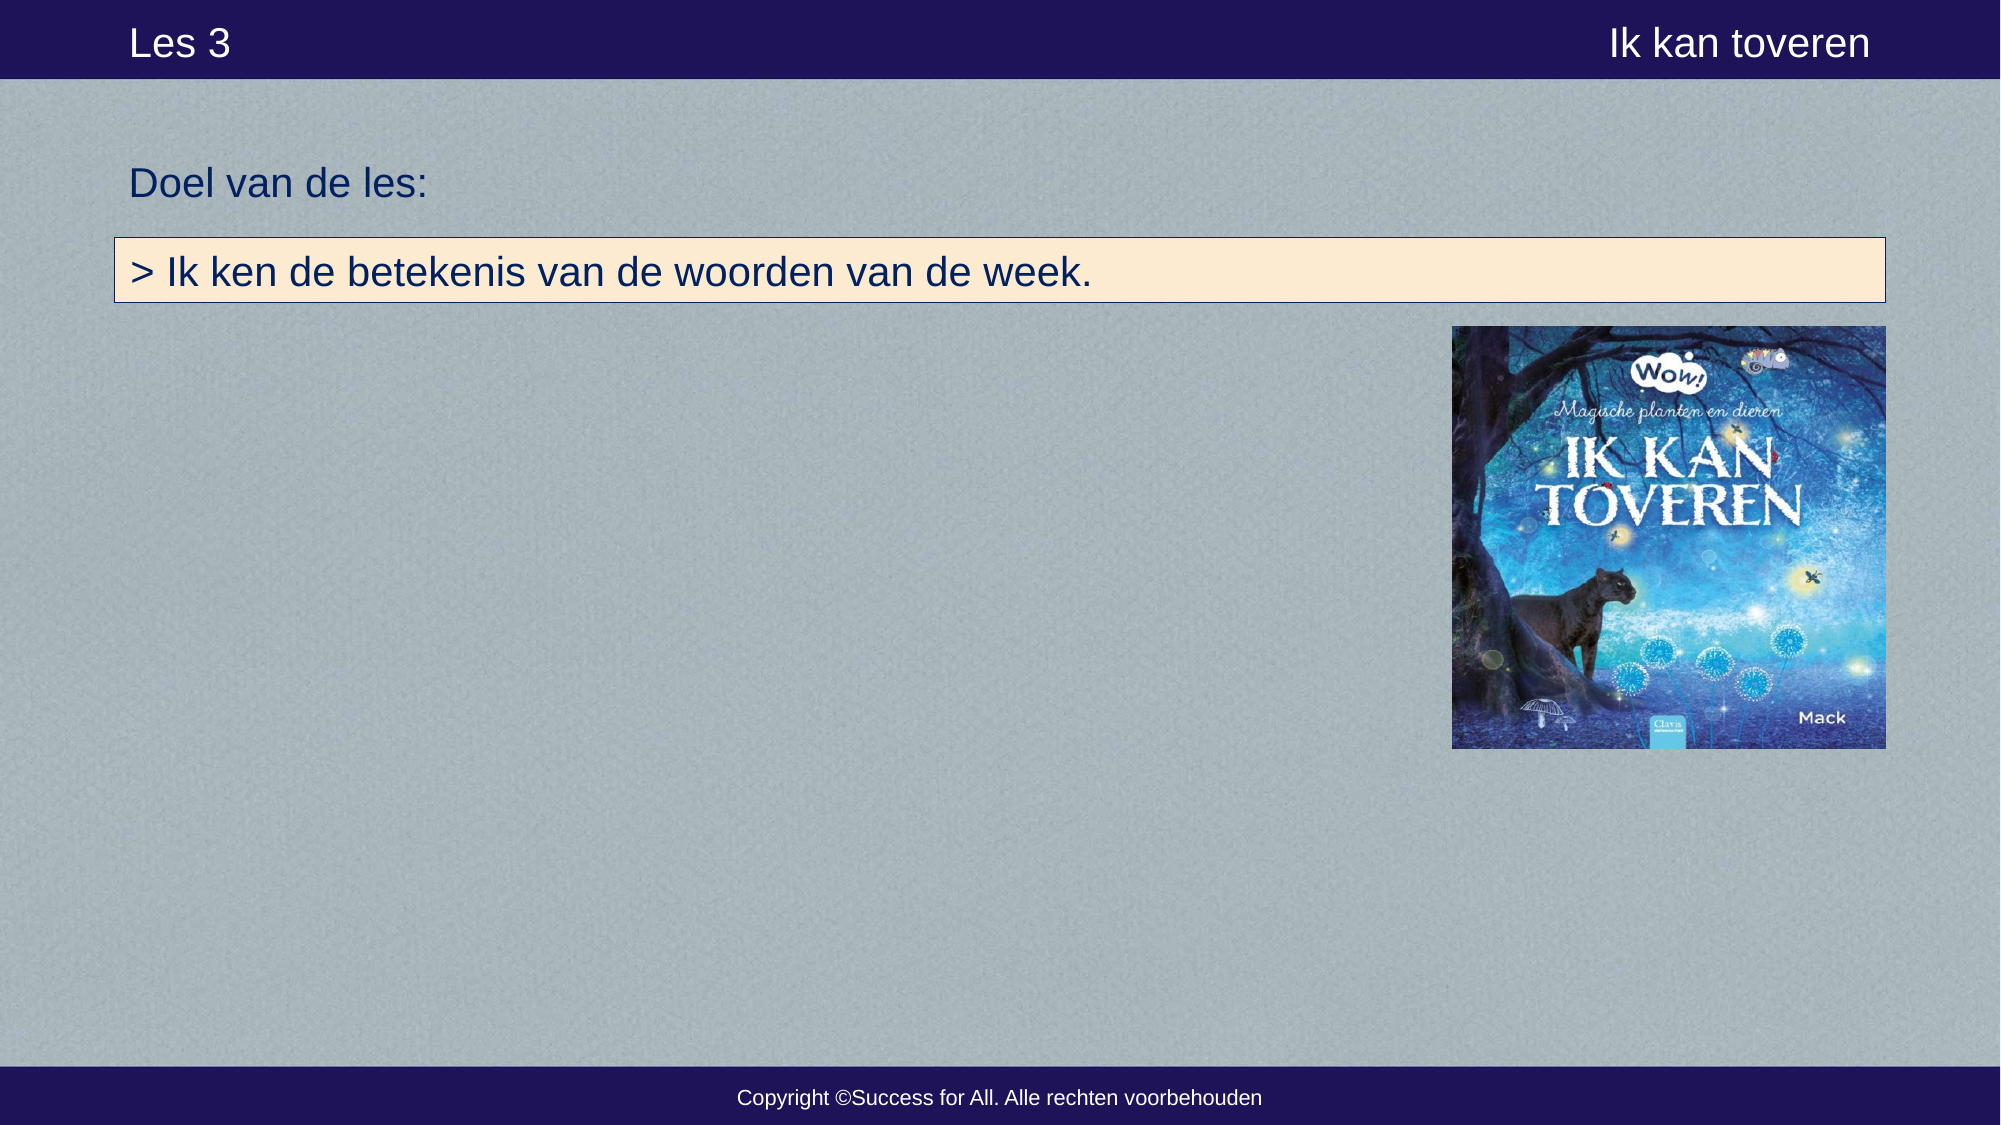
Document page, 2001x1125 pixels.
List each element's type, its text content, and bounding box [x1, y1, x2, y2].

text_box Les 3 [114, 8, 354, 73]
picture [0, 0, 2001, 1125]
text_box Copyright ©Success for All. Alle rechten voorbehouden [0, 1076, 2000, 1125]
text_box Ik kan toveren [999, 8, 1886, 73]
text_box > Ik ken de betekenis van de woorden van de week. [114, 237, 1886, 303]
text_box Doel van de les: [113, 148, 1635, 214]
